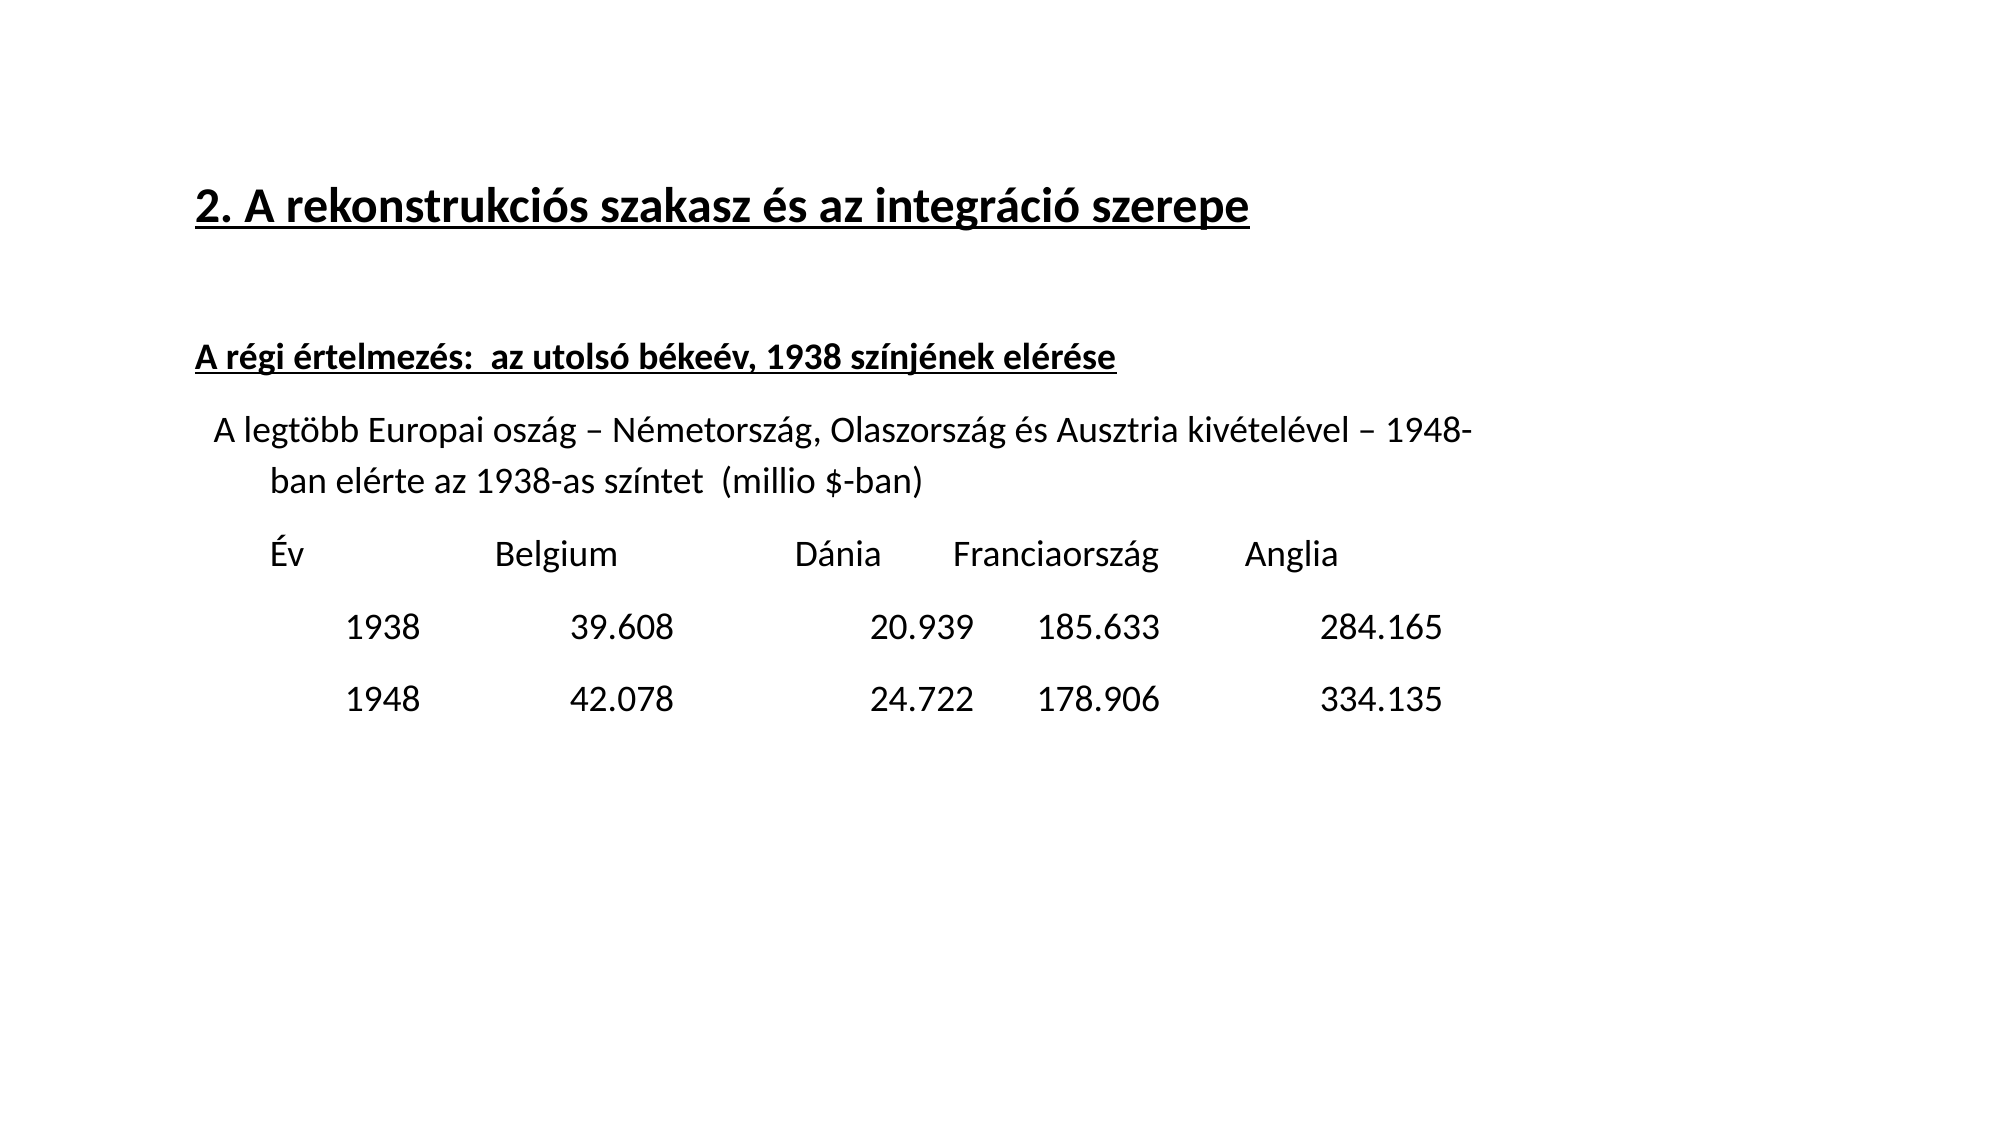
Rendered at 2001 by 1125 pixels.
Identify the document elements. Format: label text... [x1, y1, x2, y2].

text_box 2. A rekonstrukciós szakasz és az integráció szerepe A régi értelmezés: az utolsó békeév, 1938 színjének elérése A legtöbb Europai oszág – Németország, Olaszország és Ausztria kivételével – 1948-ban elérte az 1938-as színtet (millio $-ban) Év Belgium Dánia Franciaország Anglia 1938 39.608 20.939 185.633 284.165 1948 42.078 24.722 178.906 334.135 [180, 155, 1520, 727]
